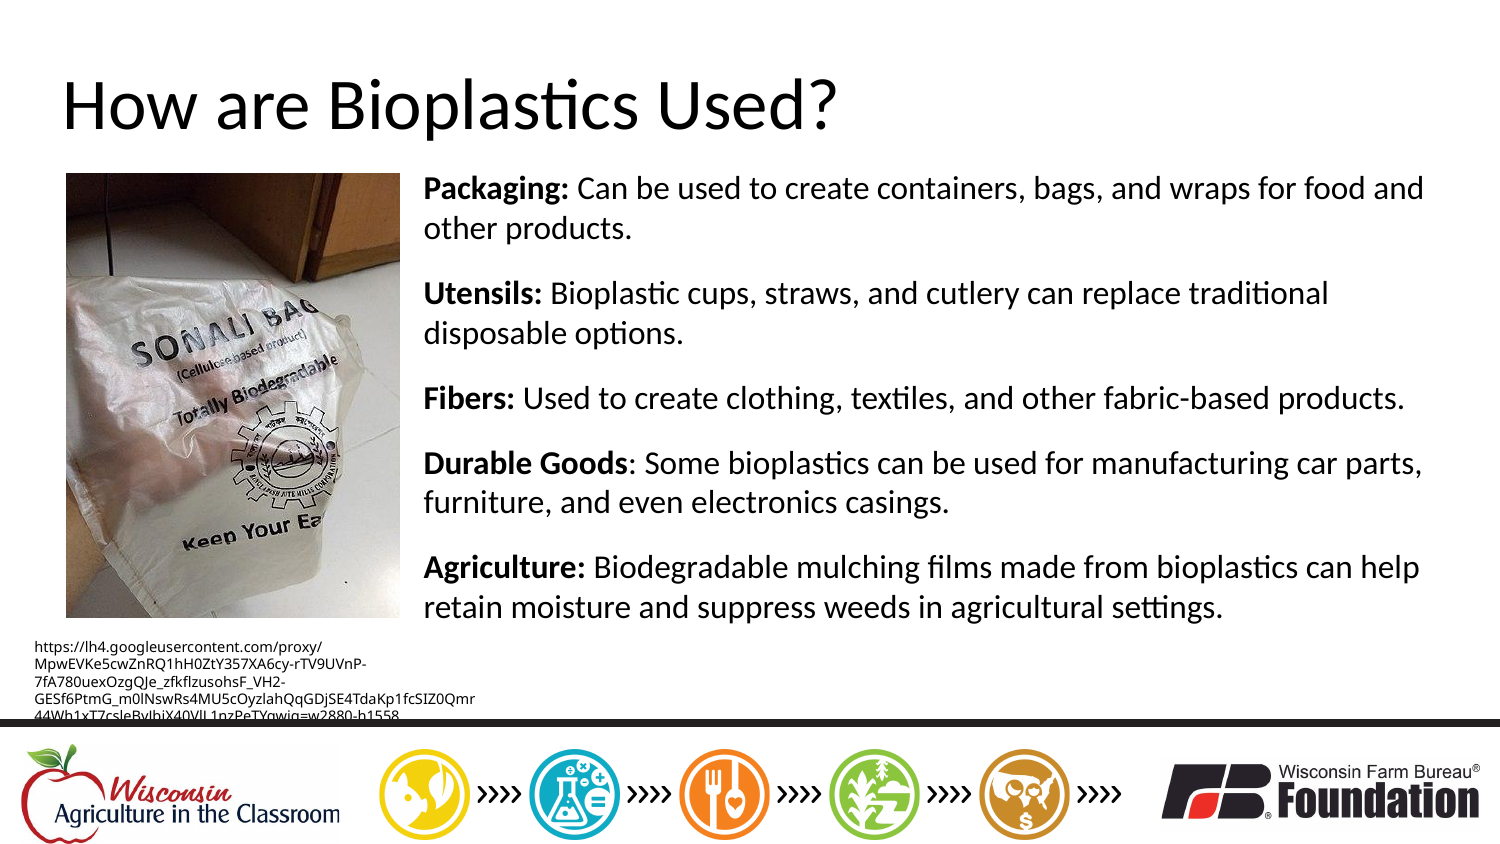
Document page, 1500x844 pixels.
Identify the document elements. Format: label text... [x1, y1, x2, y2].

text_box https://lh4.googleusercontent.com/proxy/MpwEVKe5cwZnRQ1hH0ZtY357XA6cy-rTV9UVnP-7fA780uexOzgQJe_zfkflzusohsF_VH2-GESf6PtmG_m0lNswRs4MU5cOyzlahQqGDjSE4TdaKp1fcSIZ0Qmr44Wh1xT7csleByJbiX40VlL1nzPeTYqwjg=w2880-h1558 [19, 622, 497, 681]
list Packaging: Can be used to create containers, bags, and wraps for food and other products. Utensils: Bioplastic cups, straws, and cutlery can replace traditional disposable options. Fibers: Used to create clothing, textiles, and other fabric-based products. Durable Goods: Some bioplastics can be used for manufacturing car parts, furniture, and even electronics casings. Agriculture: Biodegradable mulching films made from bioplastics can help retain moisture and suppress weeds in agricultural settings. [408, 151, 1487, 709]
picture [65, 173, 400, 619]
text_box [0, 718, 1500, 844]
title How are Bioplastics Used? [48, 41, 1446, 143]
